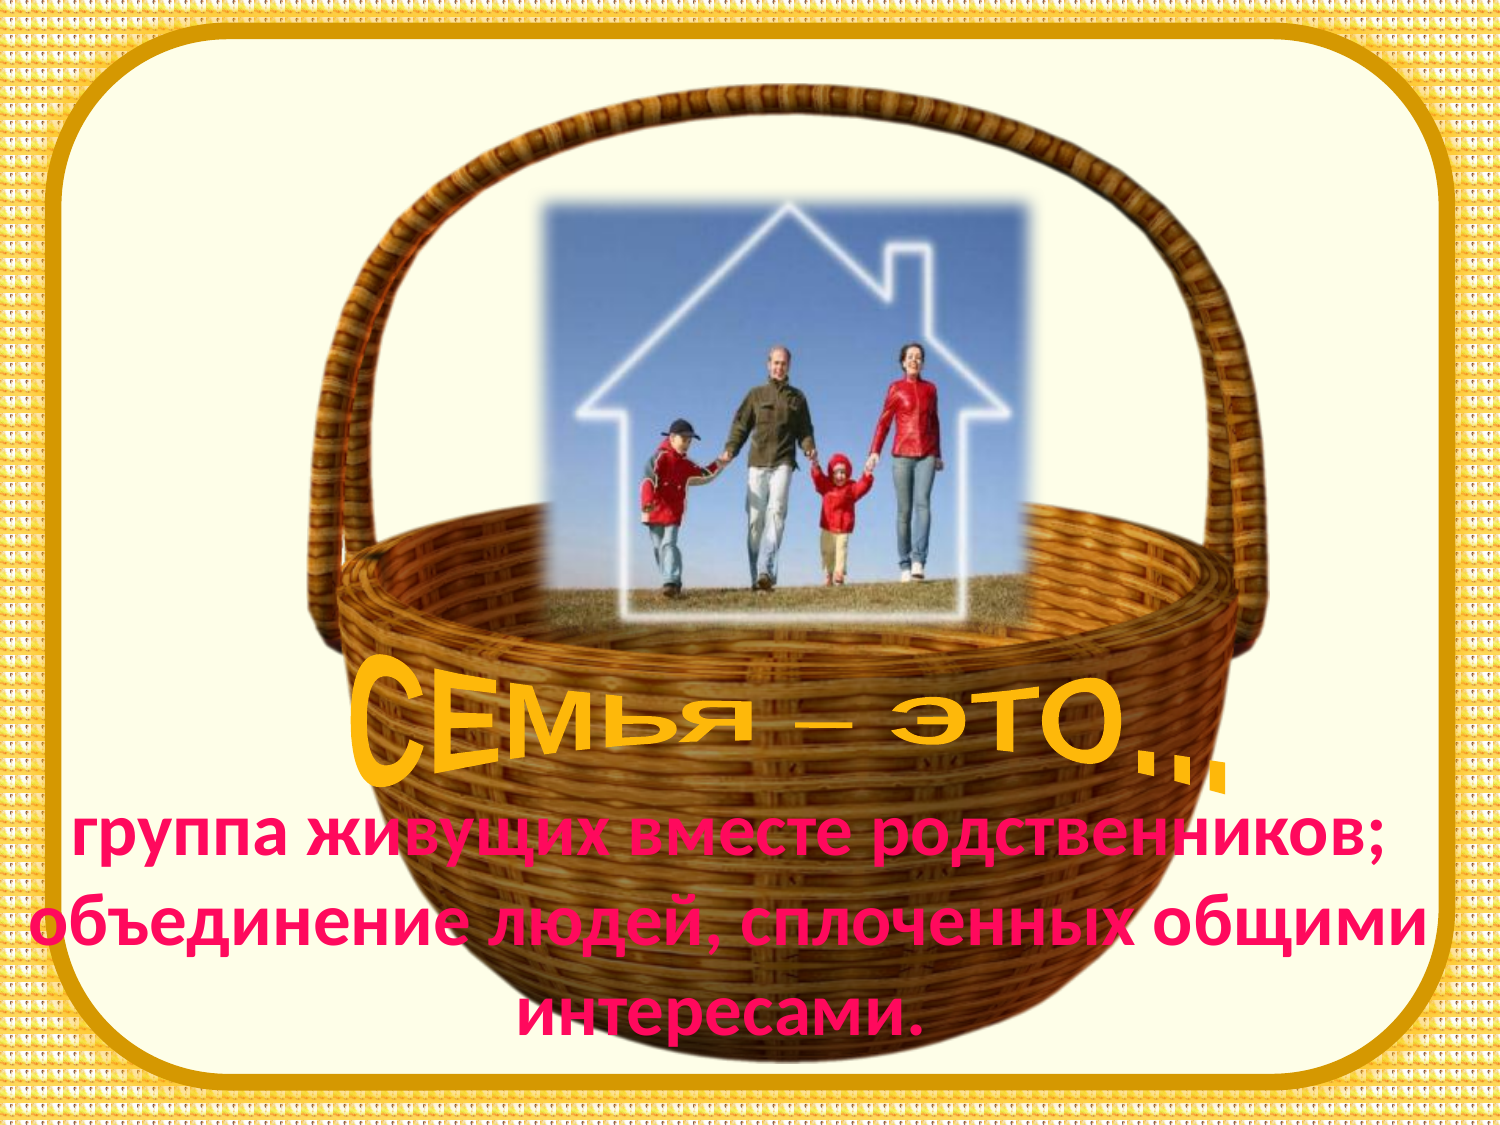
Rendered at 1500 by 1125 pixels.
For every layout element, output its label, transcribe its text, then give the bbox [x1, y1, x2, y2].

picture [305, 82, 1270, 1064]
text_box группа живущих вместе родственников; объединение людей, сплоченных общими интересами. [0, 772, 300, 1058]
text_box группа живущих вместе родственников; объединение людей, сплоченных общими интересами. [1275, 772, 1459, 1058]
picture [0, 0, 1500, 1125]
